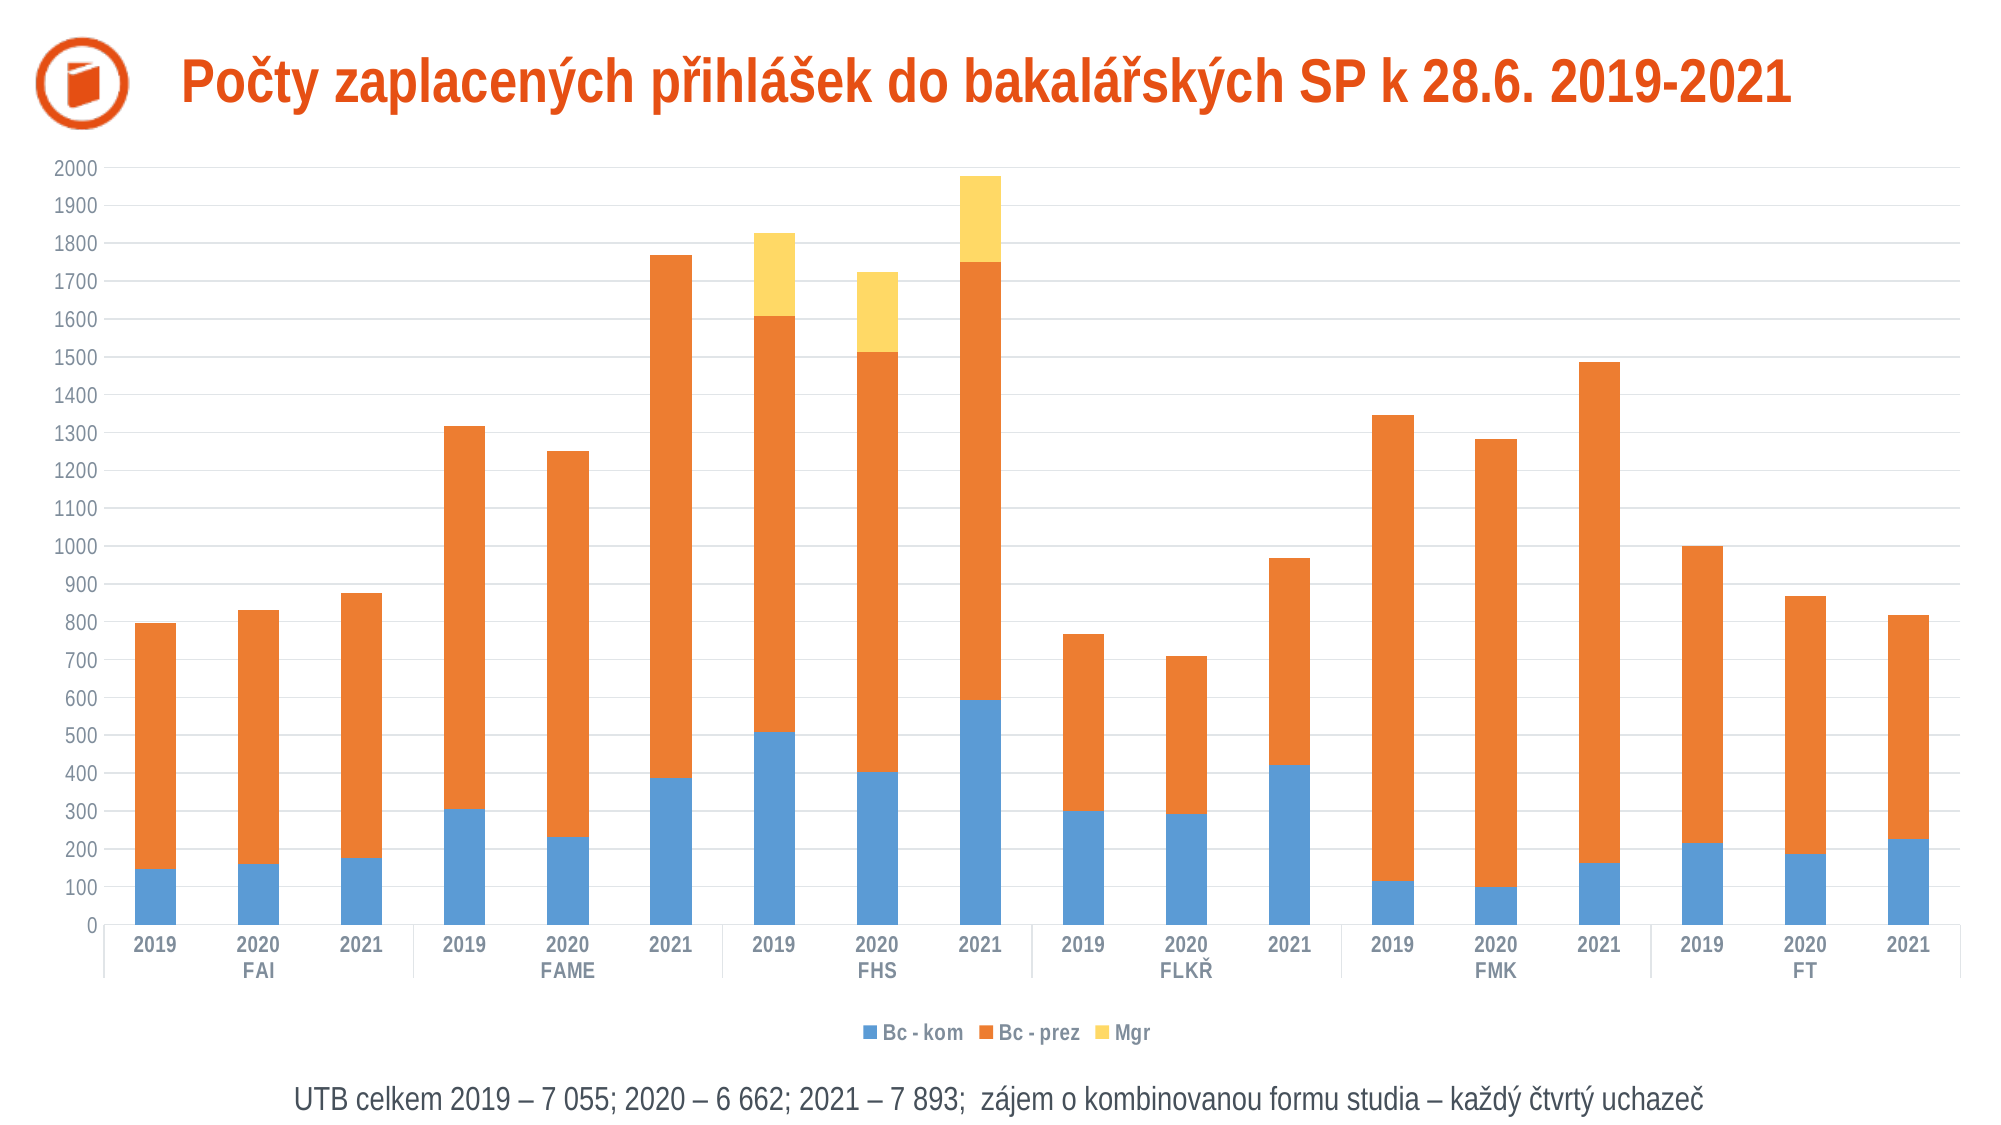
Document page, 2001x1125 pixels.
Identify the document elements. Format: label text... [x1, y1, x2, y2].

title Počty zaplacených přihlášek do bakalářských SP k 28.6. 2019-2021 [166, 11, 1863, 135]
text_box [13, 0, 2000, 217]
chart [14, 135, 2000, 1052]
picture [30, 35, 136, 135]
text_box UTB celkem 2019 – 7 055; 2020 – 6 662; 2021 – 7 893; zájem o kombinovanou formu studia – každý čtvrtý uchazeč [0, 1069, 2000, 1125]
